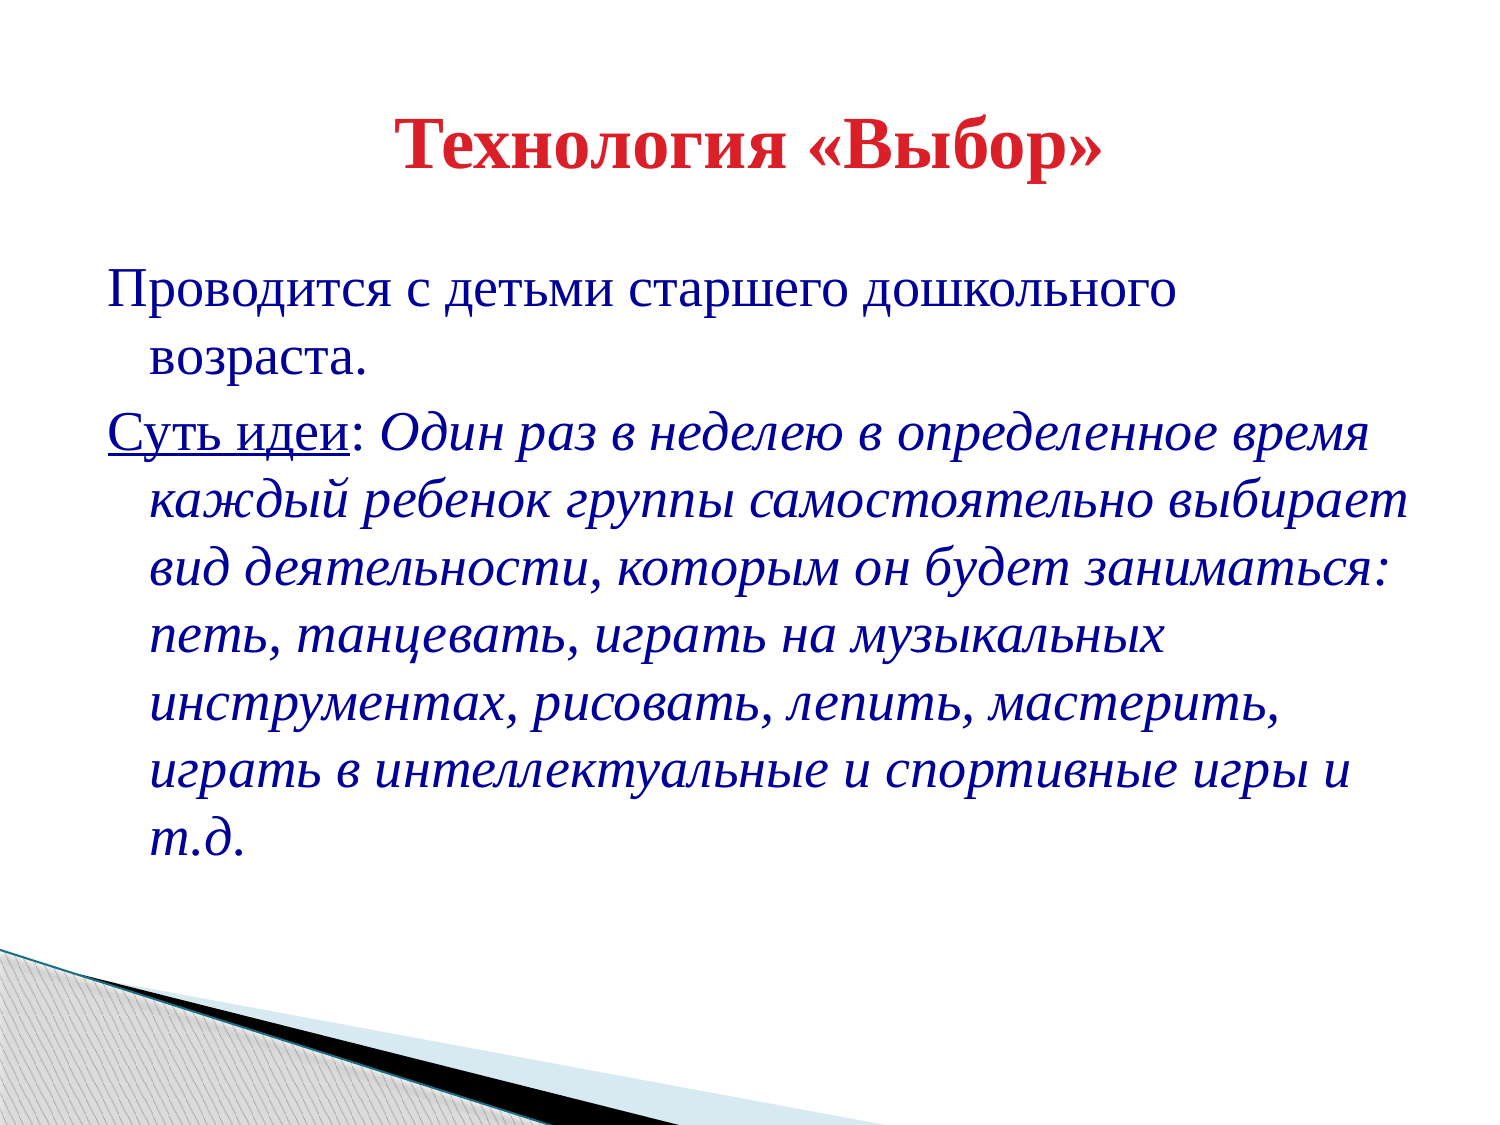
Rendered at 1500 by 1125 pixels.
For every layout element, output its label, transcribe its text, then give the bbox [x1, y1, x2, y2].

title Технология «Выбор» [75, 45, 1425, 233]
list Проводится с детьми старшего дошкольного возраста. Суть идеи: Один раз в неделею в определенное время каждый ребенок группы самостоятельно выбирает вид деятельности, которым он будет заниматься: петь, танцевать, играть на музыкальных инструментах, рисовать, лепить, мастерить, играть в интеллектуальные и спортивные игры и т.д. [74, 242, 1426, 986]
